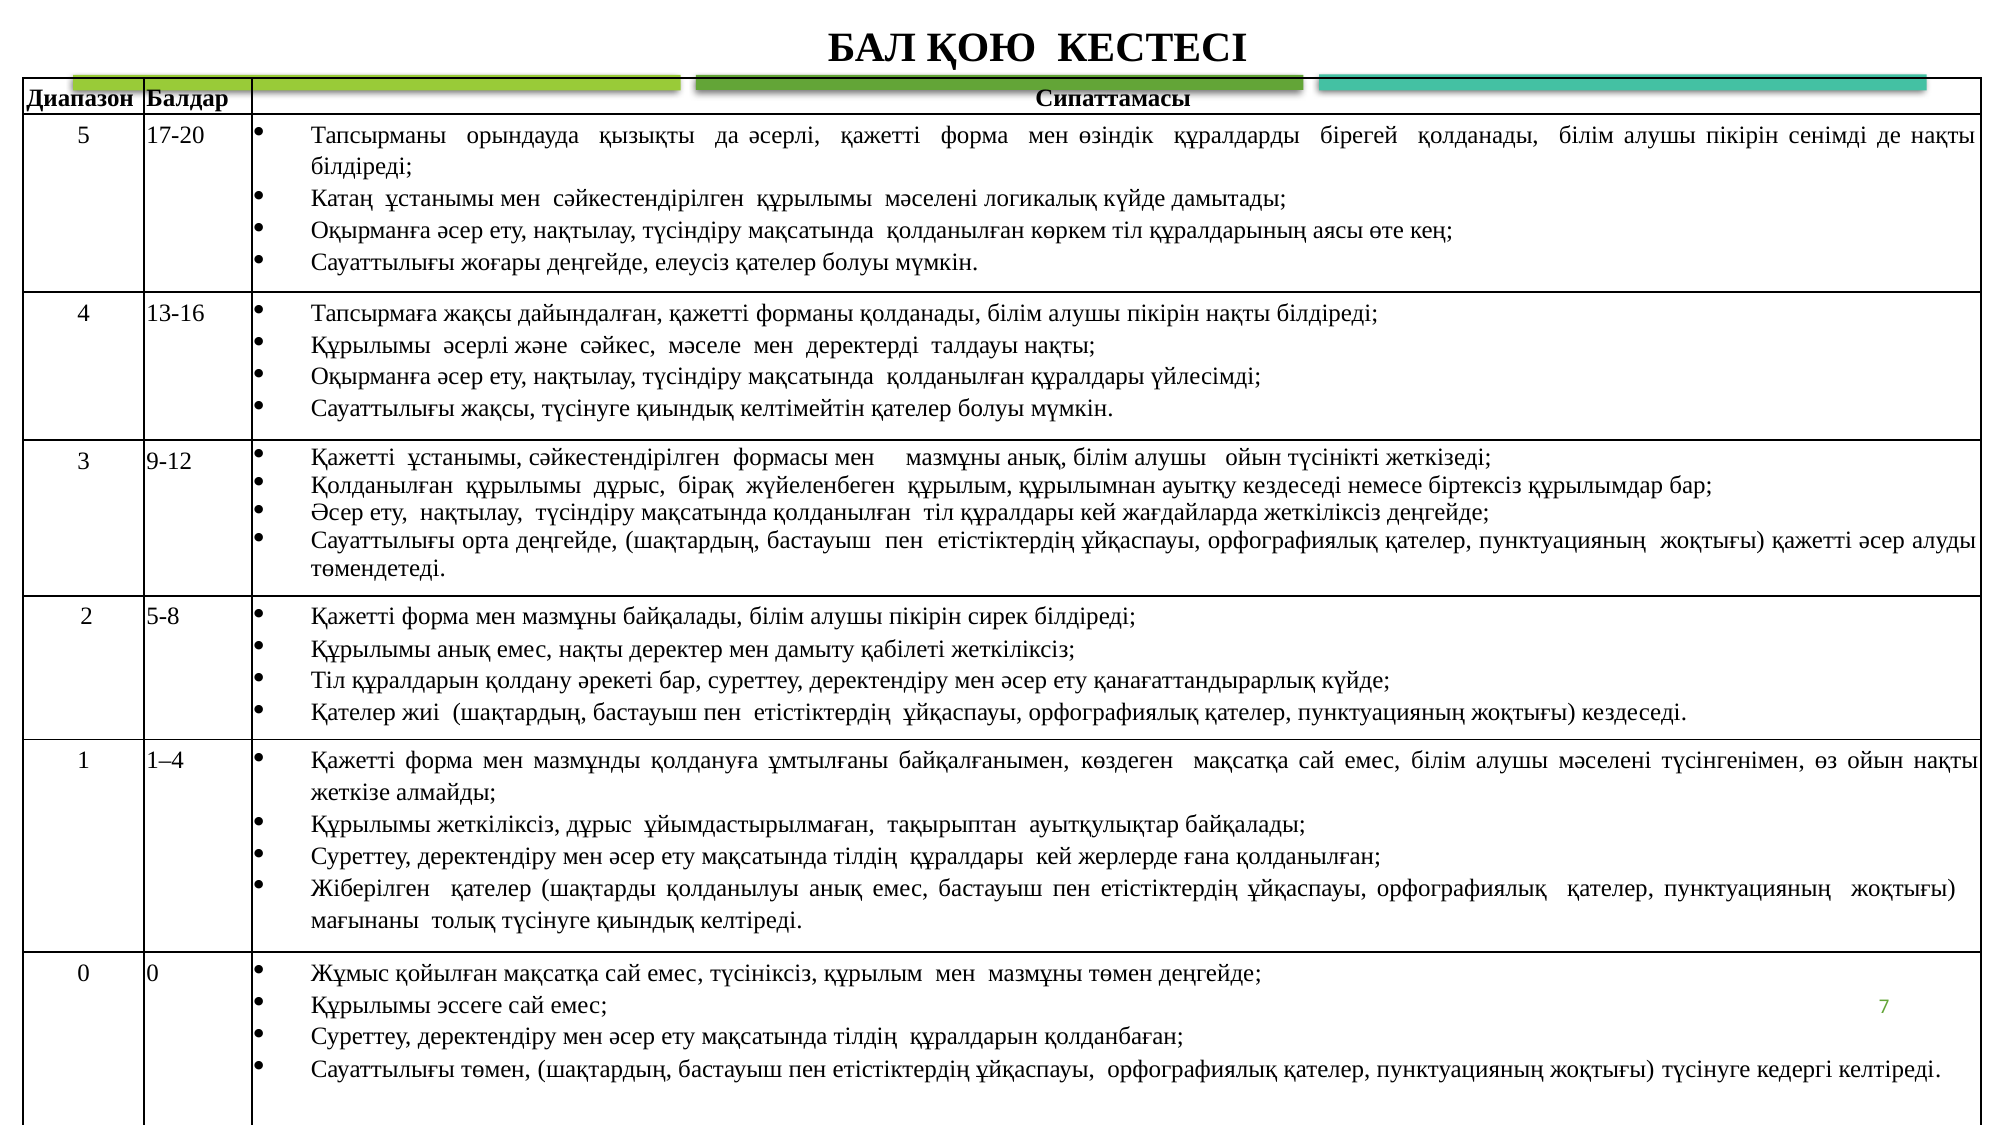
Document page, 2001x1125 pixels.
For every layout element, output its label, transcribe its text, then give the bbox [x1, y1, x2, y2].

table_cell Қажетті форма мен мазмұны байқалады, білім алушы пікірін сирек білдіреді; Құрылымы анық емес, нақты деректер мен дамыту қабілеті жеткіліксіз; Тіл құралдарын қолдану әрекеті бар, суреттеу, деректендіру мен әсер ету қанағаттандырарлық күйде; Қателер жиі (шақтардың, бастауыш пен етістіктердің ұйқаспауы, орфографиялық қателер, пунктуацияның жоқтығы) кездеседі. [253, 582, 1980, 715]
table_cell 3 [24, 428, 143, 580]
table_cell 5-8 [145, 582, 251, 715]
table_cell 17-20 [145, 115, 251, 278]
table_cell 2 [24, 582, 143, 715]
text_box БАЛ ҚОЮ КЕСТЕСІ [813, 12, 1263, 77]
table_cell Жұмыс қойылған мақсатқа сай емес, түсініксіз, құрылым мен мазмұны төмен деңгейде; Құрылымы эссеге сай емес; Суреттеу, деректендіру мен әсер ету мақсатында тілдің құралдарын қолданбаған; Сауаттылығы төмен, (шақтардың, бастауыш пен етістіктердің ұйқаспауы, орфографиялық қателер, пунктуацияның жоқтығы) түсінуге кедергі келтіреді. [253, 914, 1980, 1096]
table_cell 1–4 [145, 716, 251, 912]
table_cell Тапсырмаға жақсы дайындалған, қажетті форманы қолданады, білім алушы пікірін нақты білдіреді; Құрылымы әсерлі және сәйкес, мәселе мен деректерді талдауы нақты; Оқырманға әсер ету, нақтылау, түсіндіру мақсатында қолданылған құралдары үйлесімді; Сауаттылығы жақсы, түсінуге қиындық келтімейтін қателер болуы мүмкін. [253, 280, 1980, 426]
table_cell 4 [24, 280, 143, 426]
table_cell Тапсырманы орындауда қызықты да әсерлі, қажетті форма мен өзіндік құралдарды бірегей қолданады, білім алушы пікірін сенімді де нақты білдіреді; Катаң ұстанымы мен сәйкестендірілген құрылымы мәселені логикалық күйде дамытады; Оқырманға әсер ету, нақтылау, түсіндіру мақсатында қолданылған көркем тіл құралдарының аясы өте кең; Сауаттылығы жоғары деңгейде, елеусіз қателер болуы мүмкін. [253, 115, 1980, 278]
table_header Сипаттамасы [253, 79, 1980, 113]
table_header Балдар [145, 79, 251, 113]
table_cell Қажетті ұстанымы, сәйкестендірілген формасы мен мазмұны анық, білім алушы ойын түсінікті жеткізеді; Қолданылған құрылымы дұрыс, бірақ жүйеленбеген құрылым, құрылымнан ауытқу кездеседі немесе біртексіз құрылымдар бар; Әсер ету, нақтылау, түсіндіру мақсатында қолданылған тіл құралдары кей жағдайларда жеткіліксіз деңгейде; Сауаттылығы орта деңгейде, (шақтардың, бастауыш пен етістіктердің ұйқаспауы, орфографиялық қателер, пунктуацияның жоқтығы) қажетті әсер алуды төмендетеді. [253, 428, 1980, 580]
table_cell 0 [145, 914, 251, 1096]
table_cell 1 [24, 716, 143, 912]
table_header Диапазон [24, 79, 143, 113]
table_cell 13-16 [145, 280, 251, 426]
table_cell Қажетті форма мен мазмұнды қолдануға ұмтылғаны байқалғанымен, көздеген мақсатқа сай емес, білім алушы мәселені түсінгенімен, өз ойын нақты жеткізе алмайды; Құрылымы жеткіліксіз, дұрыс ұйымдастырылмаған, тақырыптан ауытқулықтар байқалады; Суреттеу, деректендіру мен әсер ету мақсатында тілдің құралдары кей жерлерде ғана қолданылған; Жіберілген қателер (шақтарды қолданылуы анық емес, бастауыш пен етістіктердің ұйқаспауы, орфографиялық қателер, пунктуацияның жоқтығы) мағынаны толық түсінуге қиындық келтіреді. [253, 716, 1980, 912]
table_cell 5 [24, 115, 143, 278]
table_cell 0 [24, 914, 143, 1096]
table_cell 9-12 [145, 428, 251, 580]
